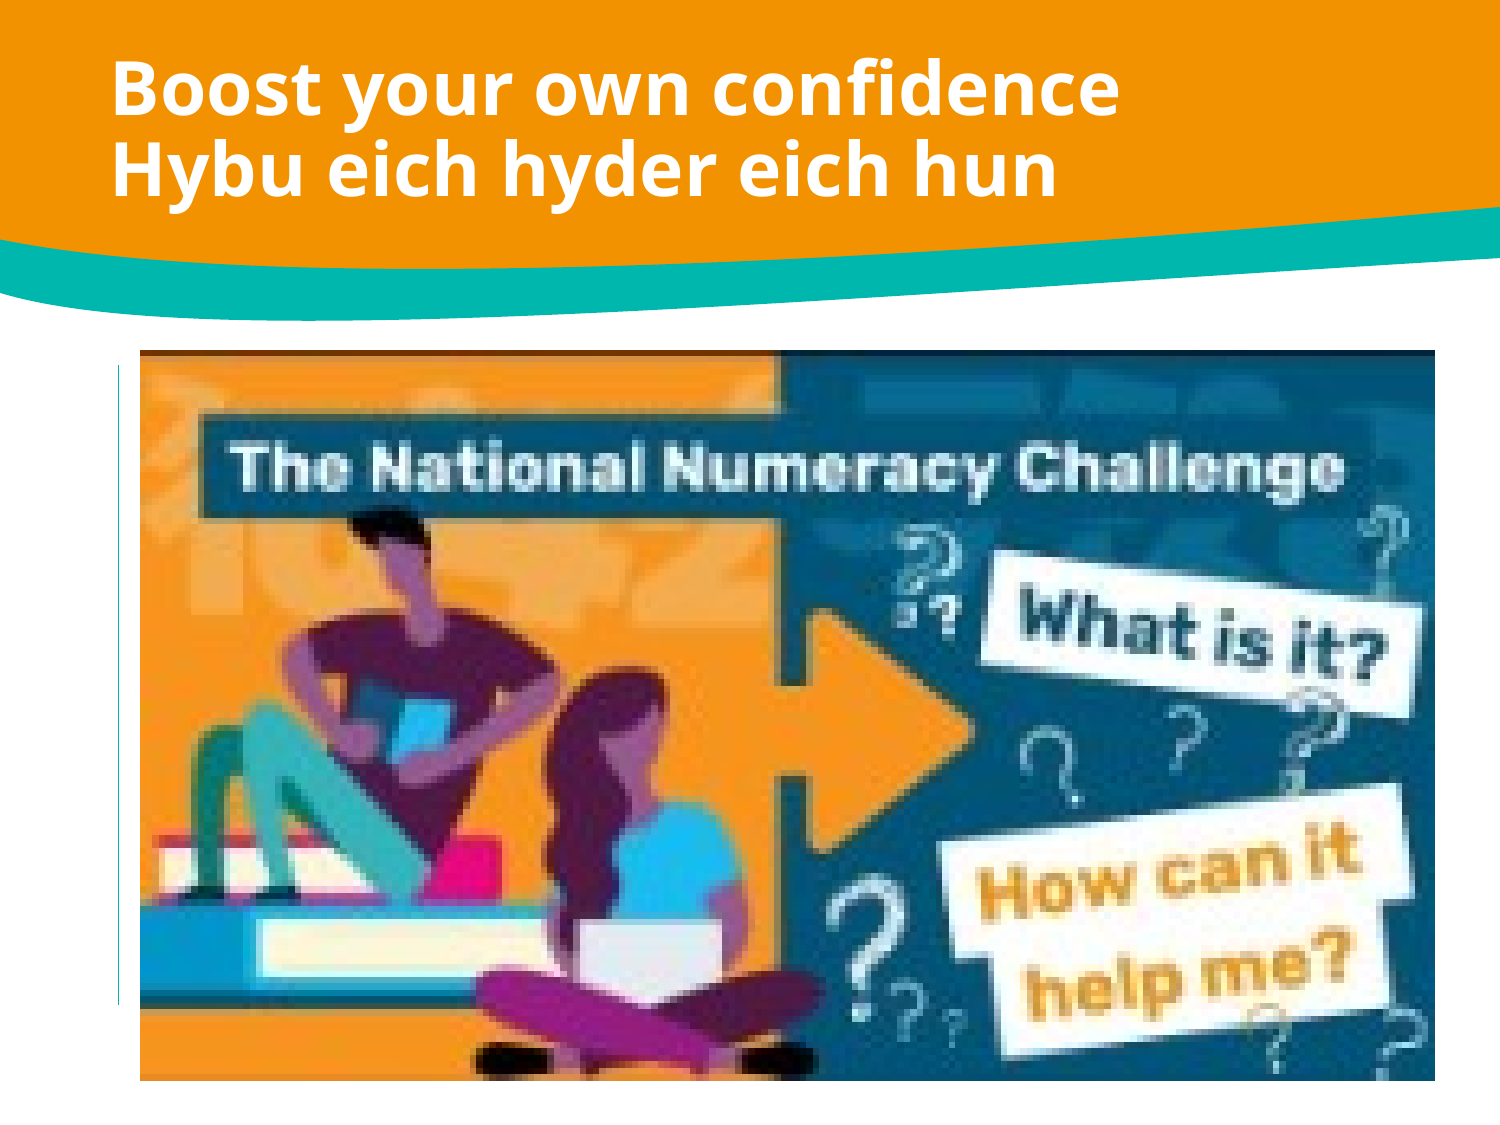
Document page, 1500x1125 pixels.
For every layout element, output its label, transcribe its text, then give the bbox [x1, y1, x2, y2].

list Boost your own confidence Hybu eich hyder eich hun [95, 43, 1405, 234]
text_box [139, 349, 1436, 1082]
